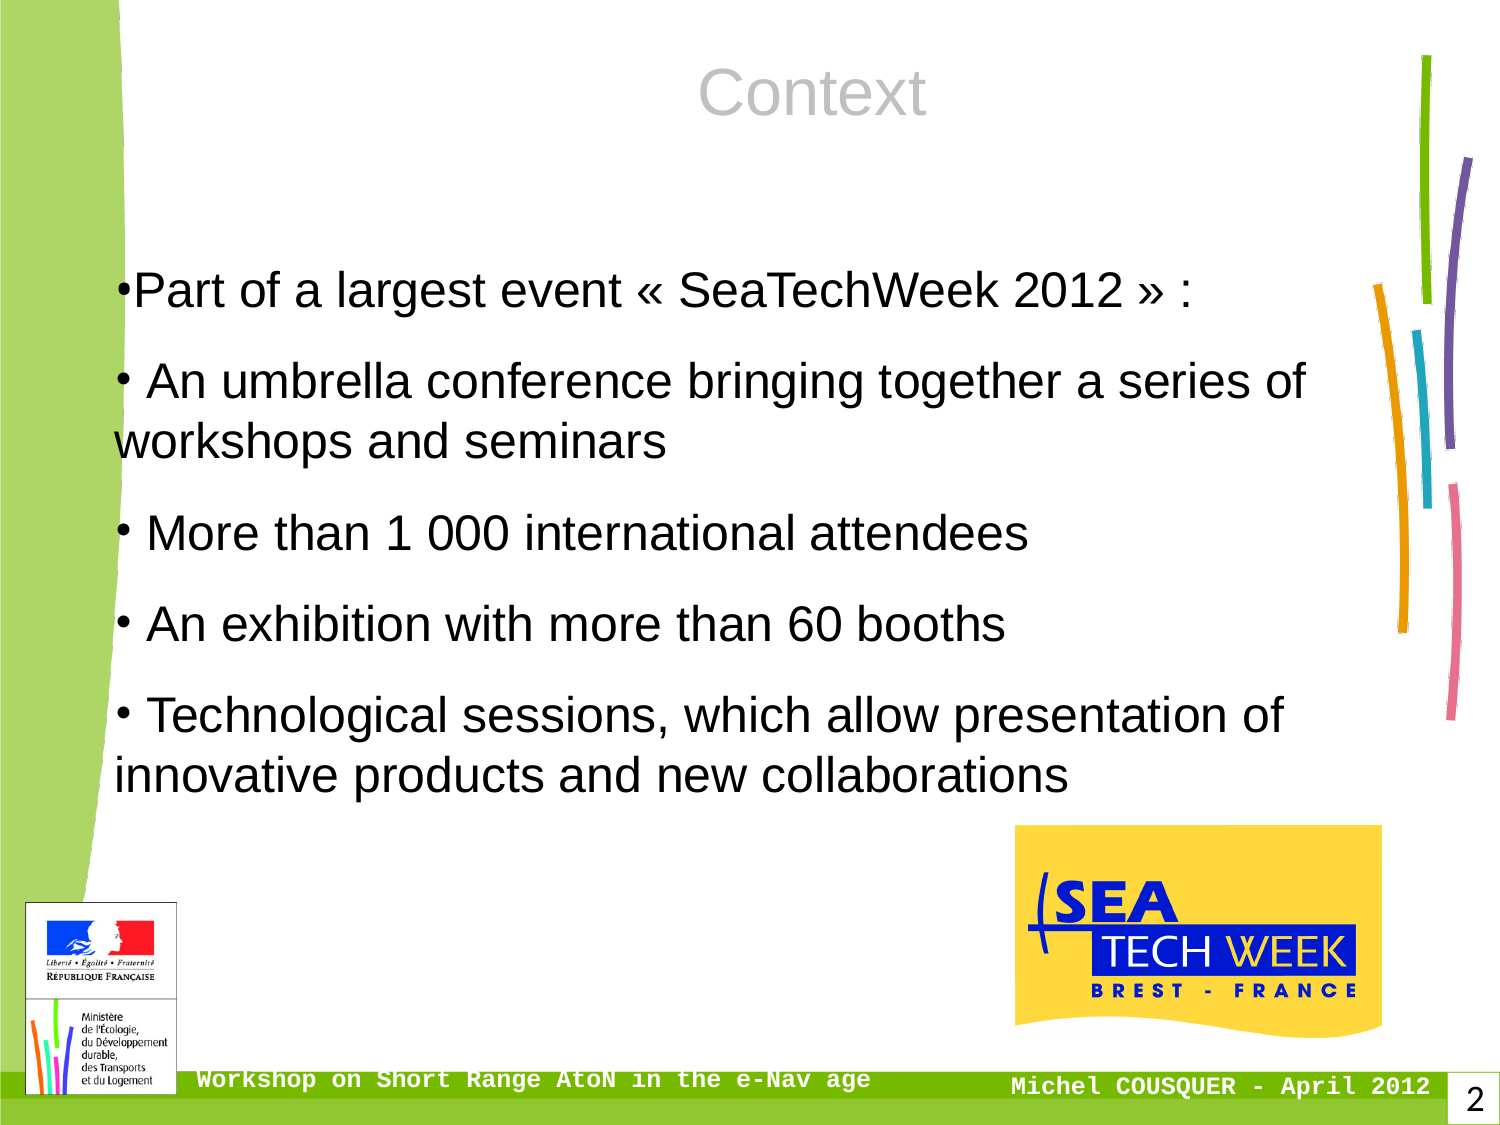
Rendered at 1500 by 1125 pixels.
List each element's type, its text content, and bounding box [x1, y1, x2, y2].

title Context [265, 0, 1359, 183]
picture [0, 0, 1500, 1125]
text_box Part of a largest event « SeaTechWeek 2012 » : An umbrella conference bringing together a series of workshops and seminars More than 1 000 international attendees An exhibition with more than 60 booths Technological sessions, which allow presentation of innovative products and new collaborations [99, 249, 1351, 902]
